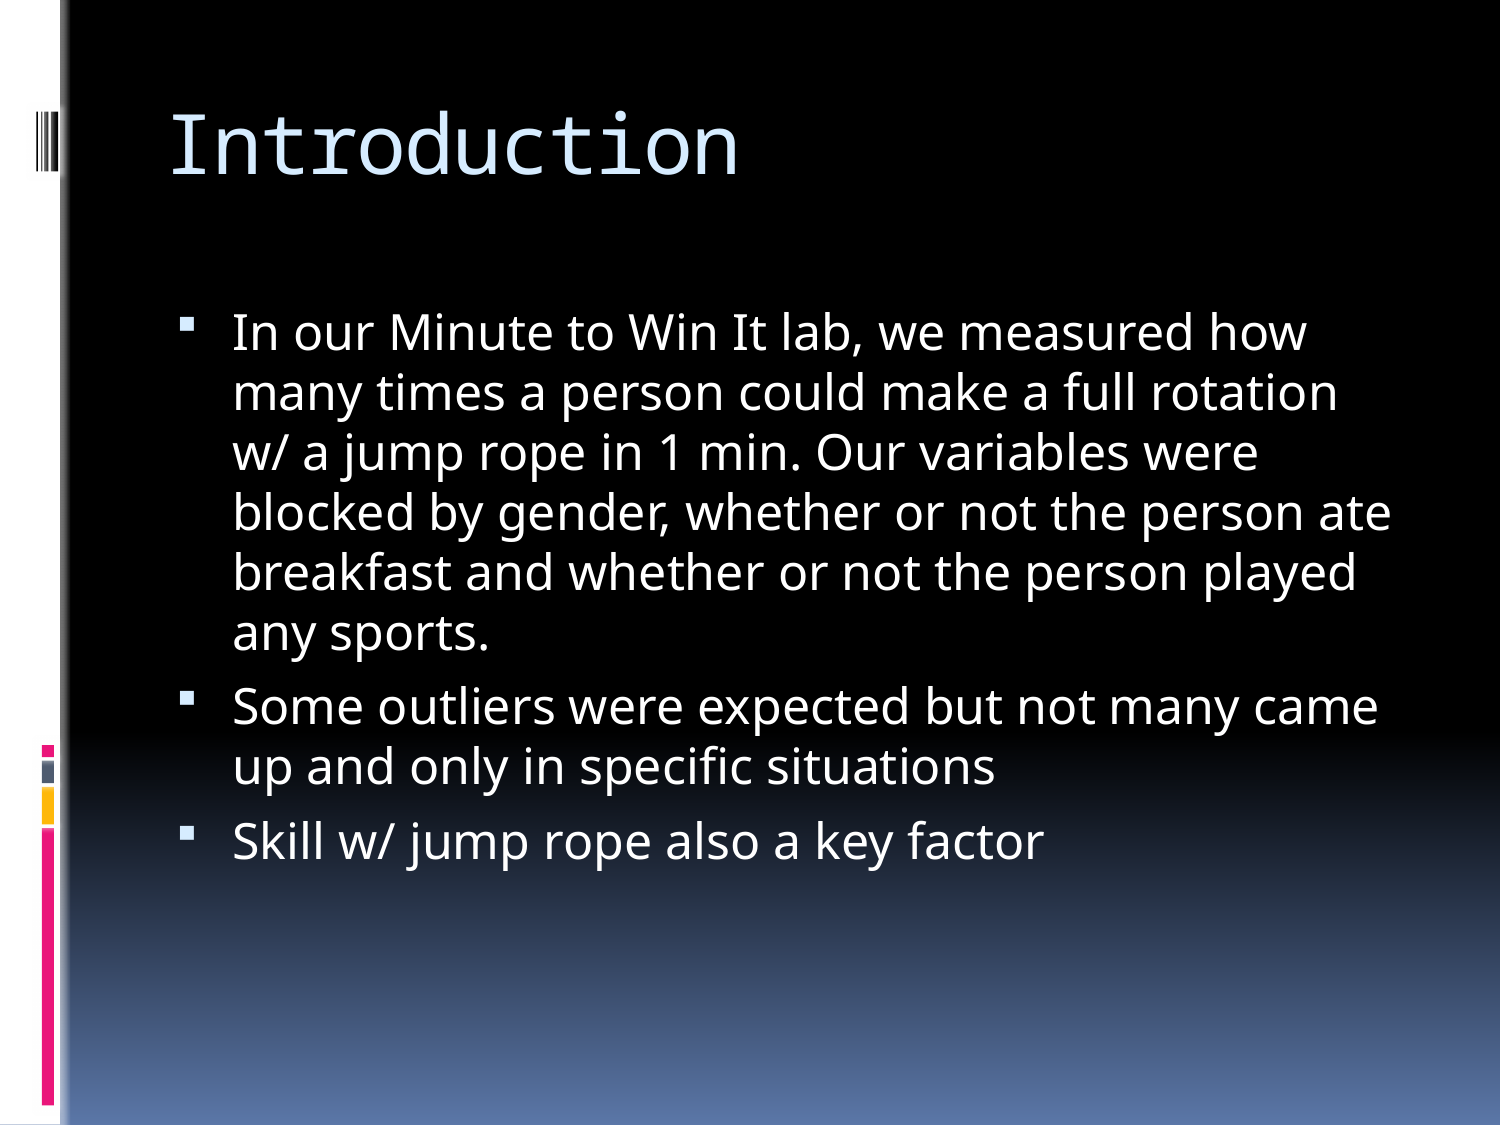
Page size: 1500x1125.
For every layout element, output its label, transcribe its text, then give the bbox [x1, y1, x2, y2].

title Introduction [150, 83, 1425, 234]
list In our Minute to Win It lab, we measured how many times a person could make a full rotation w/ a jump rope in 1 min. Our variables were blocked by gender, whether or not the person ate breakfast and whether or not the person played any sports. Some outliers were expected but not many came up and only in specific situations Skill w/ jump rope also a key factor [150, 292, 1425, 1043]
